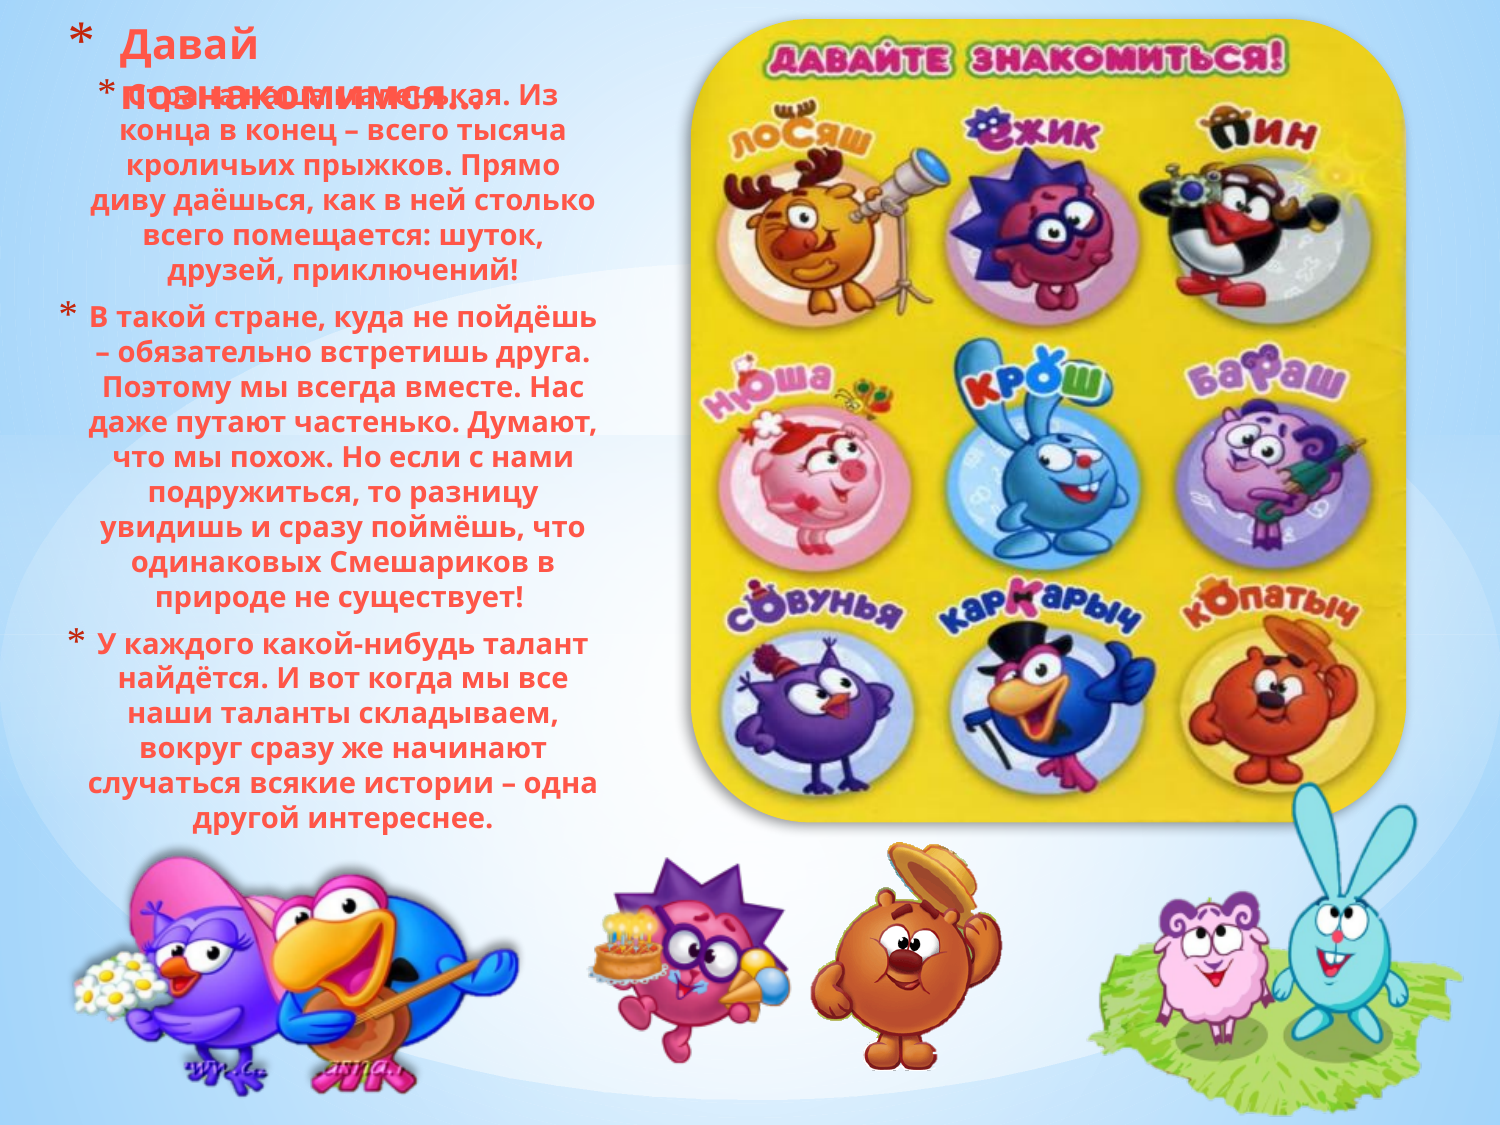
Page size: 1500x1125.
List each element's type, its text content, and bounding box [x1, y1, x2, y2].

list Страна наша маленькая. Из конца в конец – всего тысяча кроличьих прыжков. Прямо диву даёшься, как в ней столько всего помещается: шуток, друзей, приключений! В такой стране, куда не пойдёшь – обязательно встретишь друга. Поэтому мы всегда вместе. Нас даже путают частенько. Думают, что мы похож. Но если с нами подружиться, то разницу увидишь и сразу поймёшь, что одинаковых Смешариков в природе не существует! У каждого какой-нибудь талант найдётся. И вот когда мы все наши таланты складываем, вокруг сразу же начинают случаться всякие истории – одна другой интереснее. [42, 168, 615, 843]
picture [34, 702, 582, 1125]
title Давай познакомимся… [53, 30, 625, 126]
picture [584, 853, 798, 1068]
picture [690, 18, 1500, 1125]
